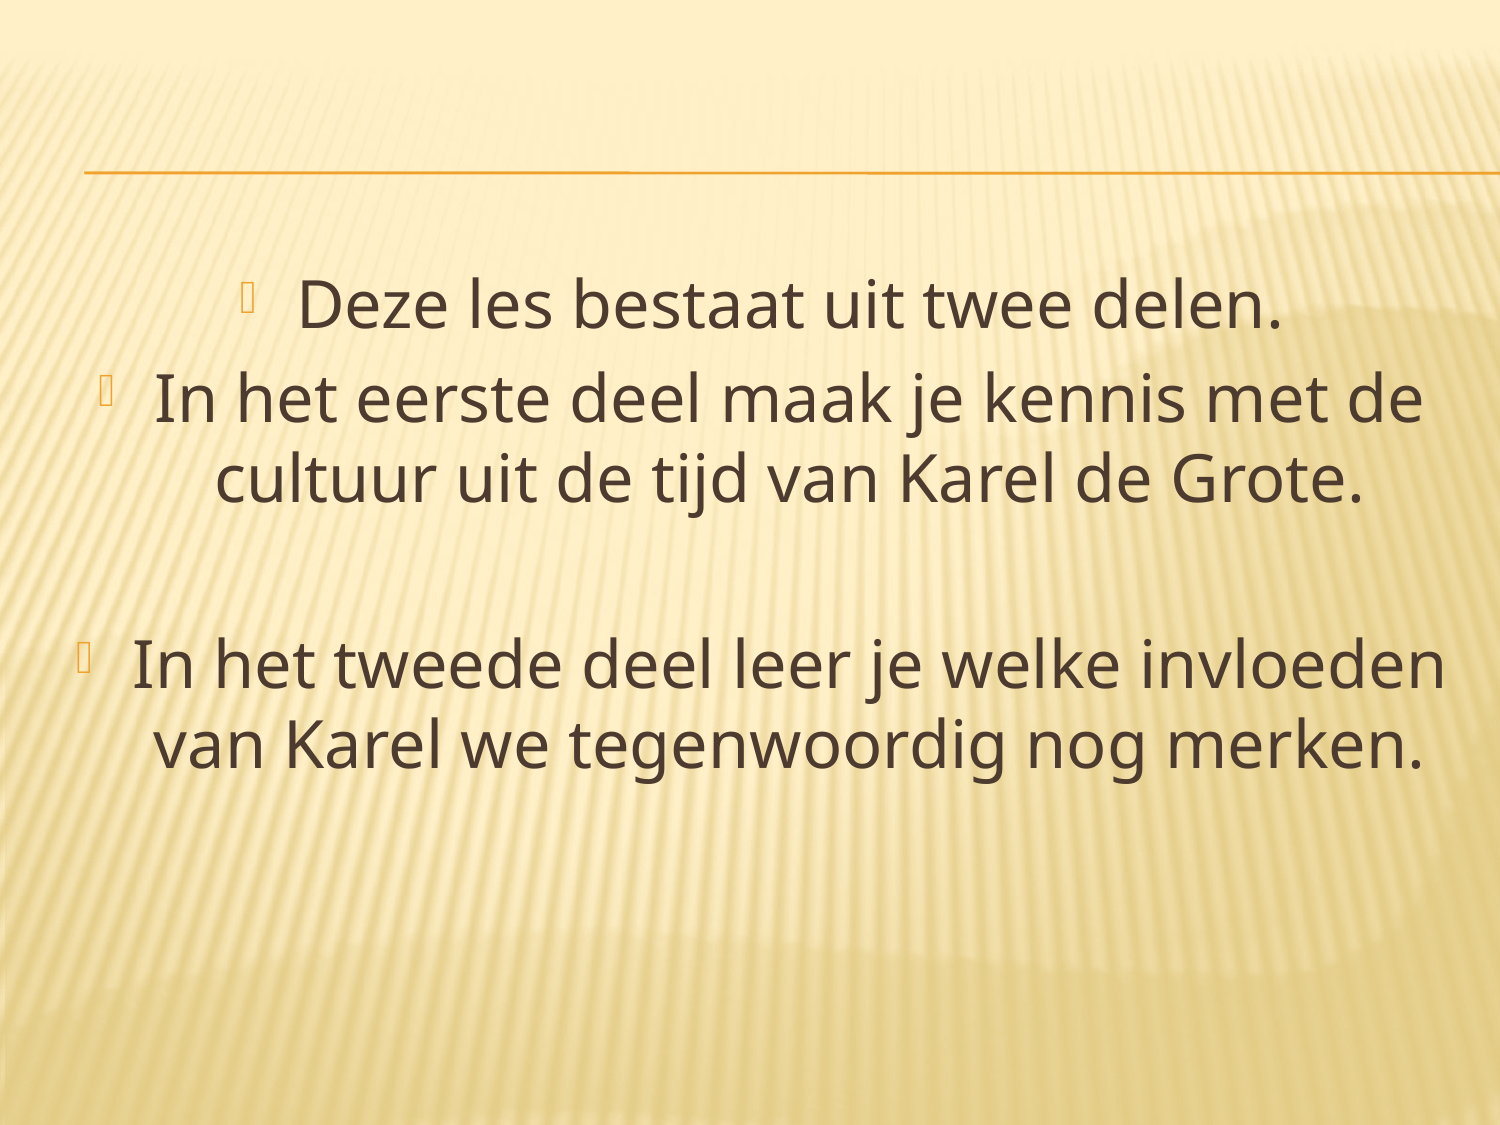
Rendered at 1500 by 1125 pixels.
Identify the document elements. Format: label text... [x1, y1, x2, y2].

list Deze les bestaat uit twee delen. In het eerste deel maak je kennis met de cultuur uit de tijd van Karel de Grote. In het tweede deel leer je welke invloeden van Karel we tegenwoordig nog merken. [50, 254, 1475, 998]
text_box ​ ​​ [662, 0, 838, 270]
